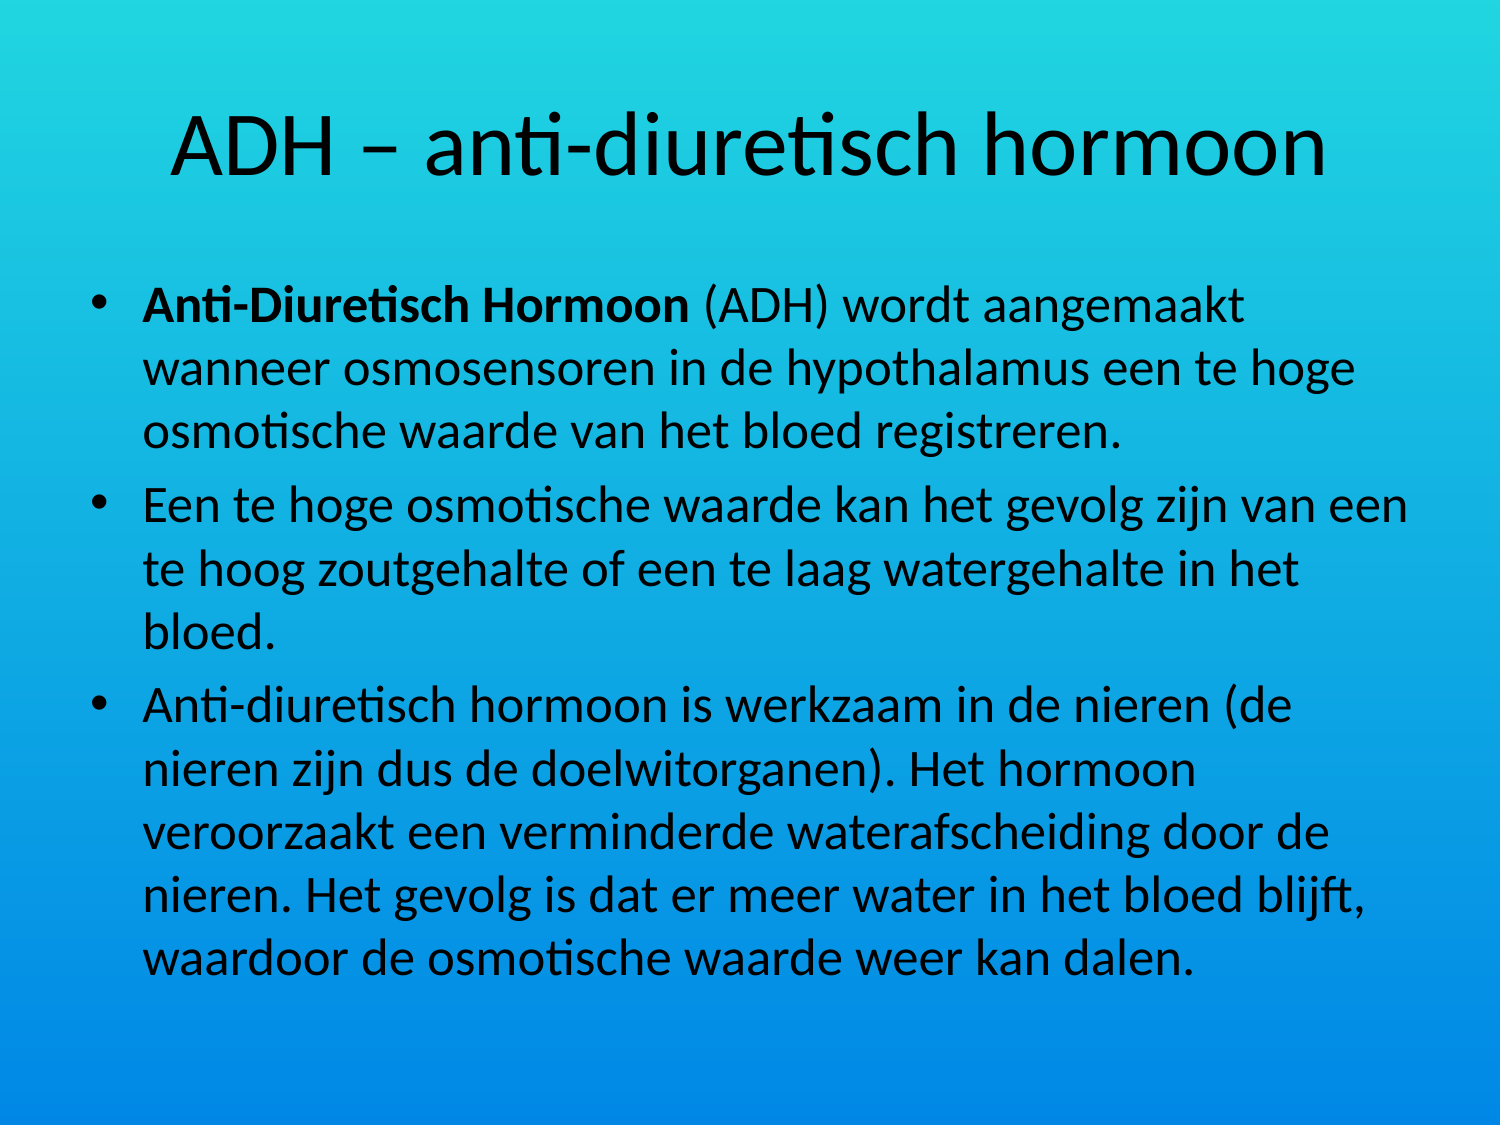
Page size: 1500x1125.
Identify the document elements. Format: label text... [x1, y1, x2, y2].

title ADH – anti-diuretisch hormoon [75, 45, 1425, 233]
list Anti-Diuretisch Hormoon (ADH) wordt aangemaakt wanneer osmosensoren in de hypothalamus een te hoge osmotische waarde van het bloed registreren. Een te hoge osmotische waarde kan het gevolg zijn van een te hoog zoutgehalte of een te laag watergehalte in het bloed. Anti-diuretisch hormoon is werkzaam in de nieren (de nieren zijn dus de doelwitorganen). Het hormoon veroorzaakt een verminderde waterafscheiding door de nieren. Het gevolg is dat er meer water in het bloed blijft, waardoor de osmotische waarde weer kan dalen. [75, 262, 1425, 1005]
